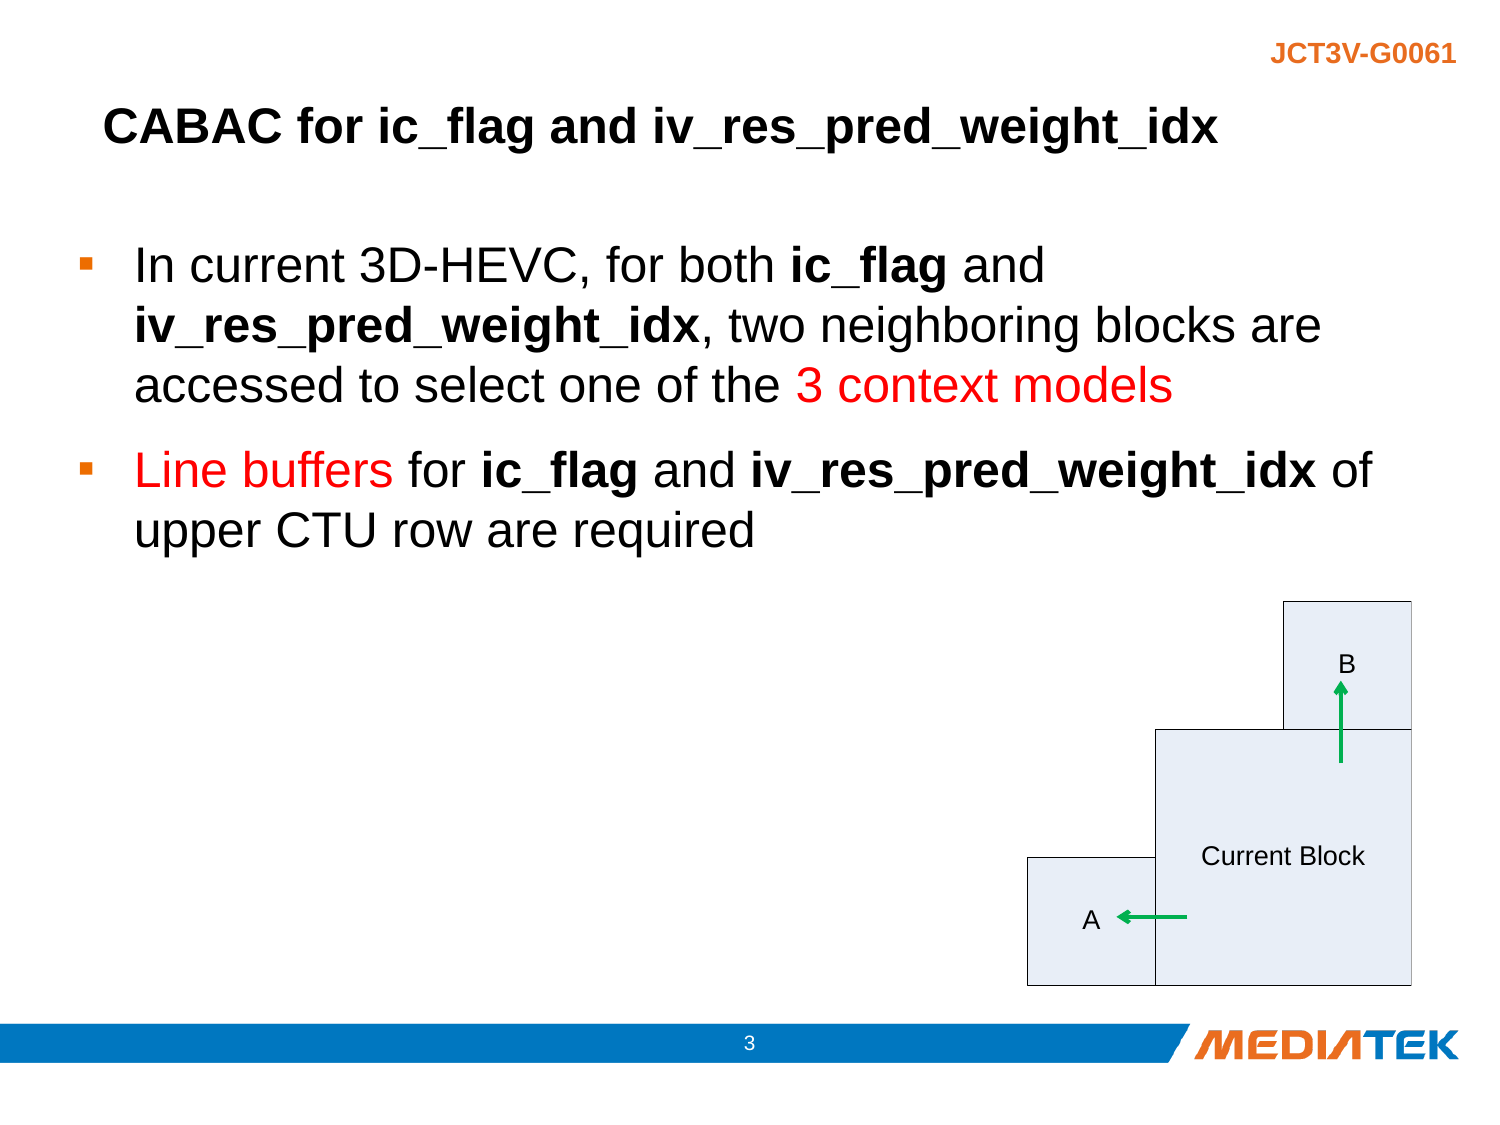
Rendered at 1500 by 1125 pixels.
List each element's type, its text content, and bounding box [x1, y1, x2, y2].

picture [789, 1023, 1459, 1063]
slide_number 2 [711, 1022, 789, 1090]
picture [0, 1023, 711, 1063]
list In current 3D-HEVC, for both ic_flag and iv_res_pred_weight_idx, two neighboring blocks are accessed to select one of the 3 context models Line buffers for ic_flag and iv_res_pred_weight_idx of upper CTU row are required [62, 224, 1424, 1051]
title CABAC for ic_flag and iv_res_pred_weight_idx [87, 46, 1410, 201]
picture [1023, 597, 1412, 988]
